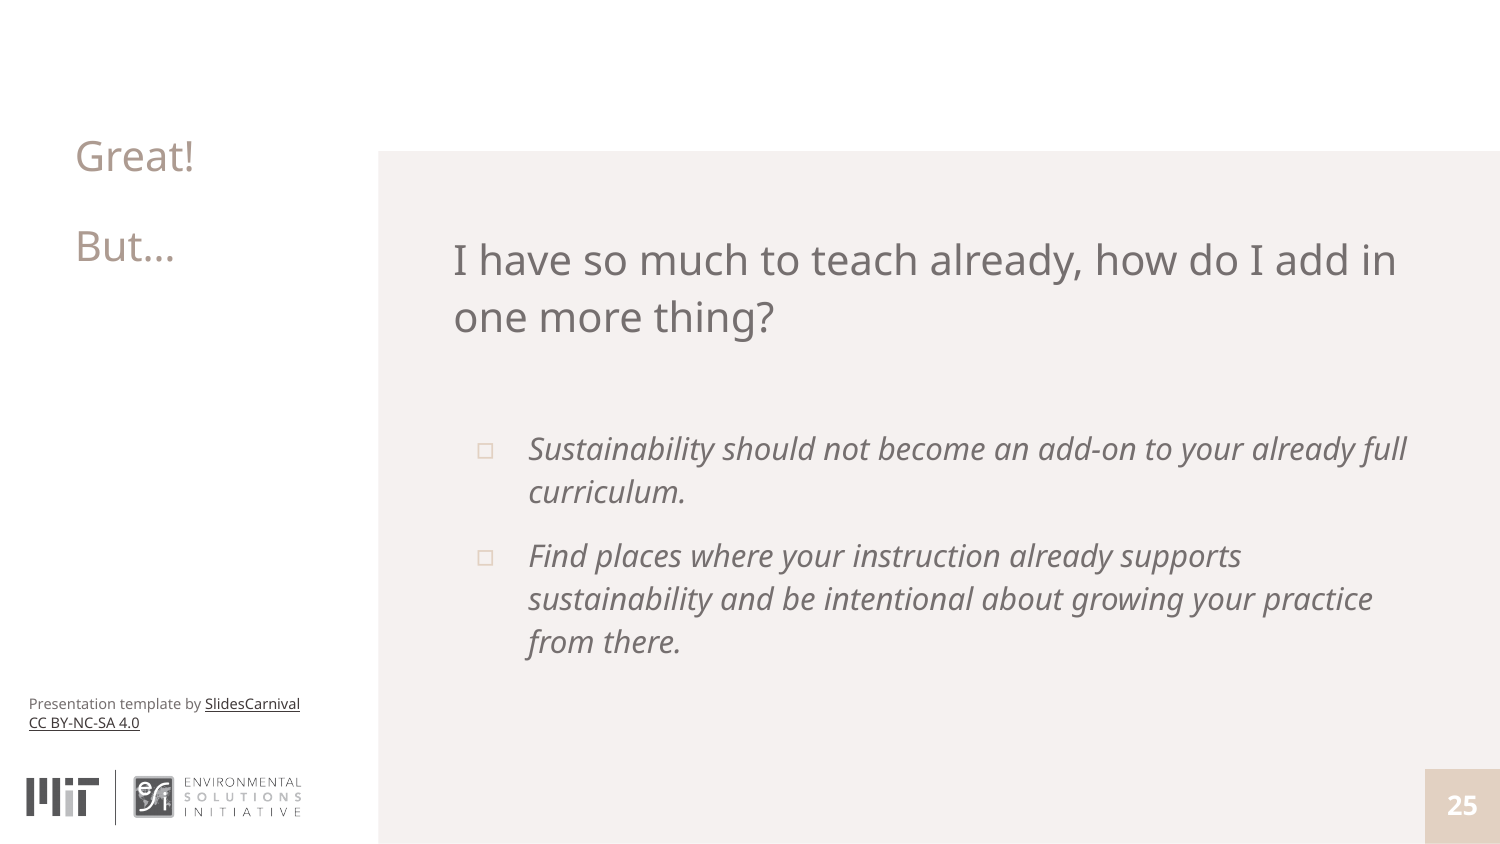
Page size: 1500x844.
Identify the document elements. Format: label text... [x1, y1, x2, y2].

title Great! But… [74, 135, 342, 769]
picture [13, 757, 314, 835]
list I have so much to teach already, how do I add in one more thing? Sustainability should not become an add-on to your already full curriculum. Find places where your instruction already supports sustainability and be intentional about growing your practice from there. [453, 225, 1426, 769]
slide_number 25 [1425, 769, 1500, 844]
